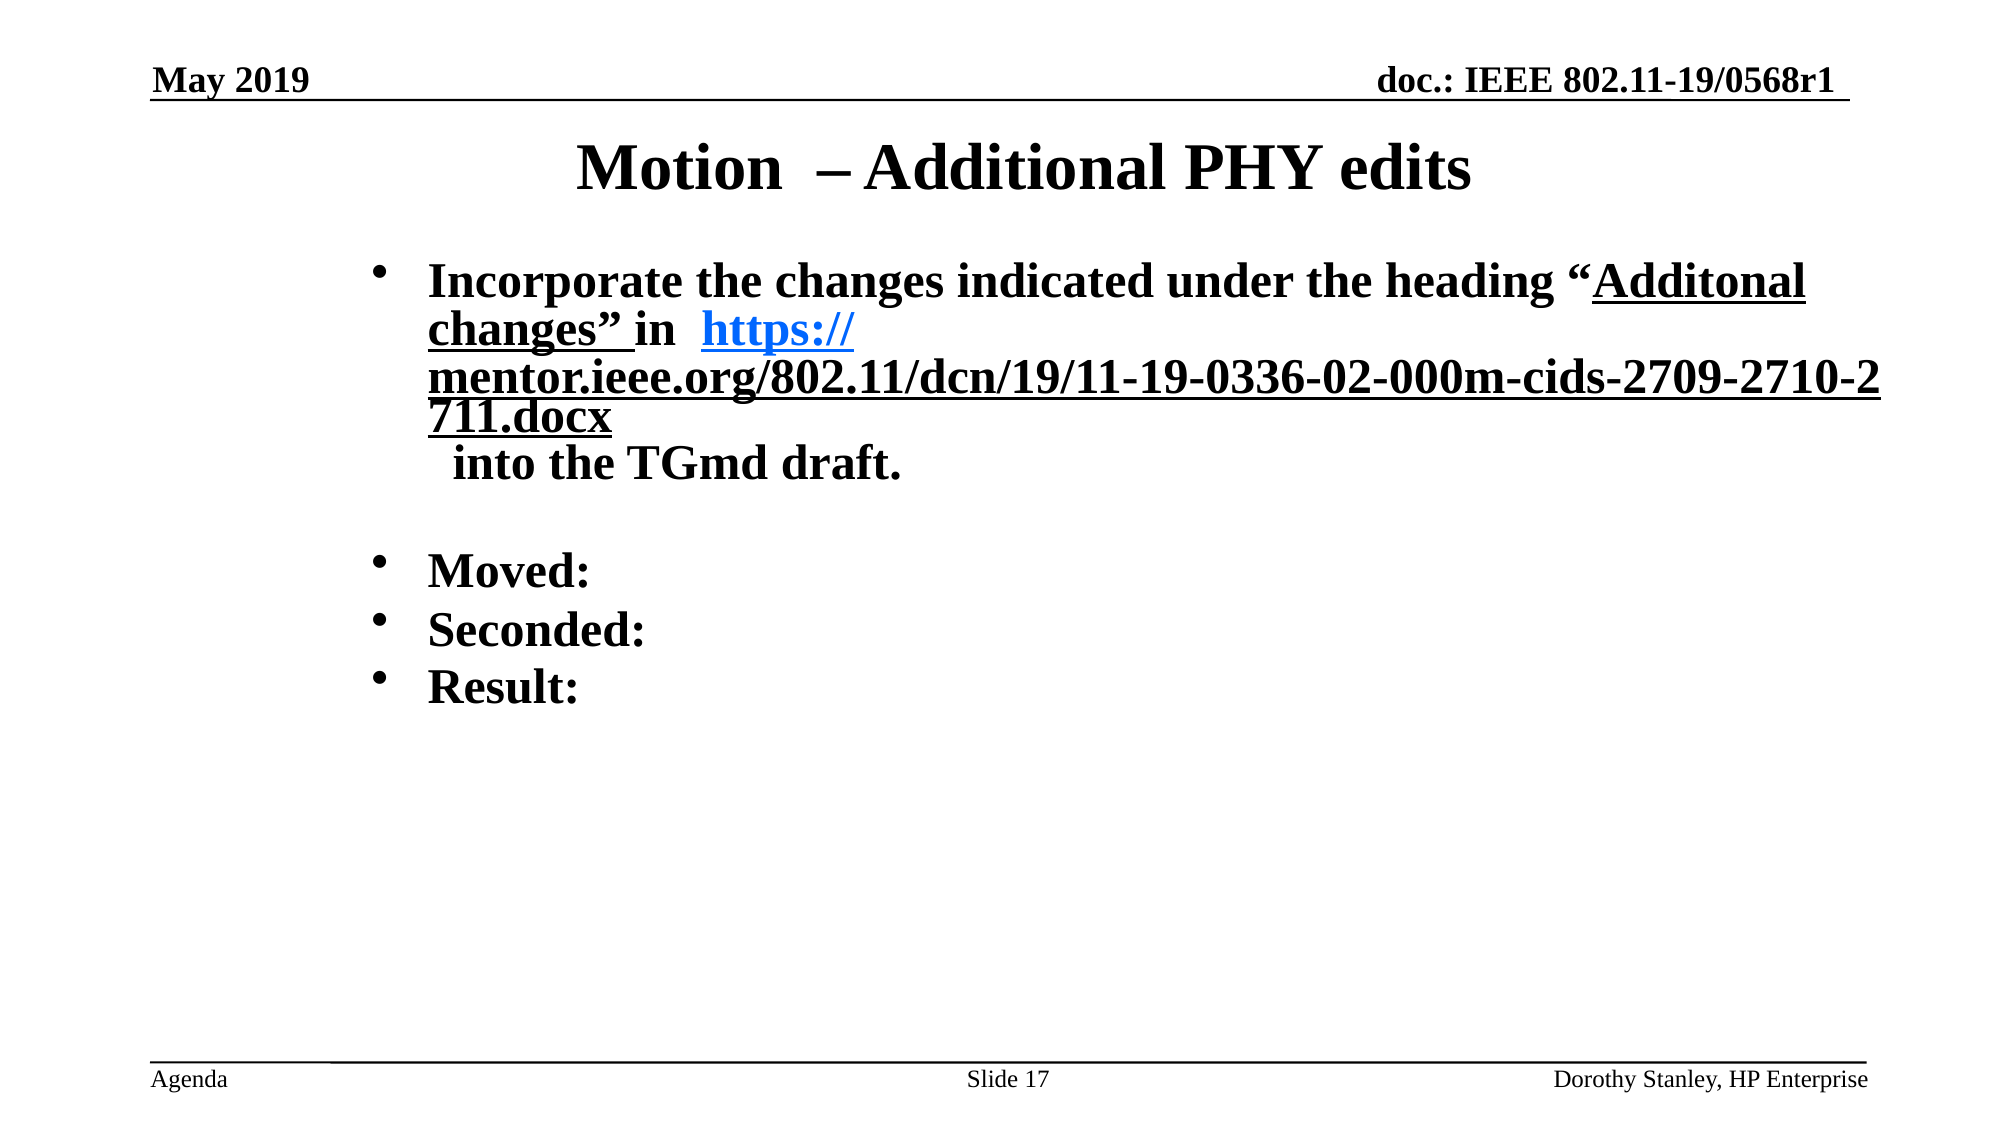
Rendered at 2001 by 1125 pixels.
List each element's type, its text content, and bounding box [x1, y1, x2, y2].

footer Dorothy Stanley, HP Enterprise [1549, 1062, 1869, 1093]
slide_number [152, 54, 567, 100]
title Motion – Additional PHY edits [200, 75, 1850, 250]
list Incorporate the changes indicated under the heading “Additonal changes” in https://mentor.ieee.org/802.11/dcn/19/11-19-0336-02-000m-cids-2709-2710-2711.docx into the TGmd draft. Moved: Seconded: Result: [356, 251, 1911, 1002]
slide_number Slide 17 [966, 1062, 1051, 1093]
